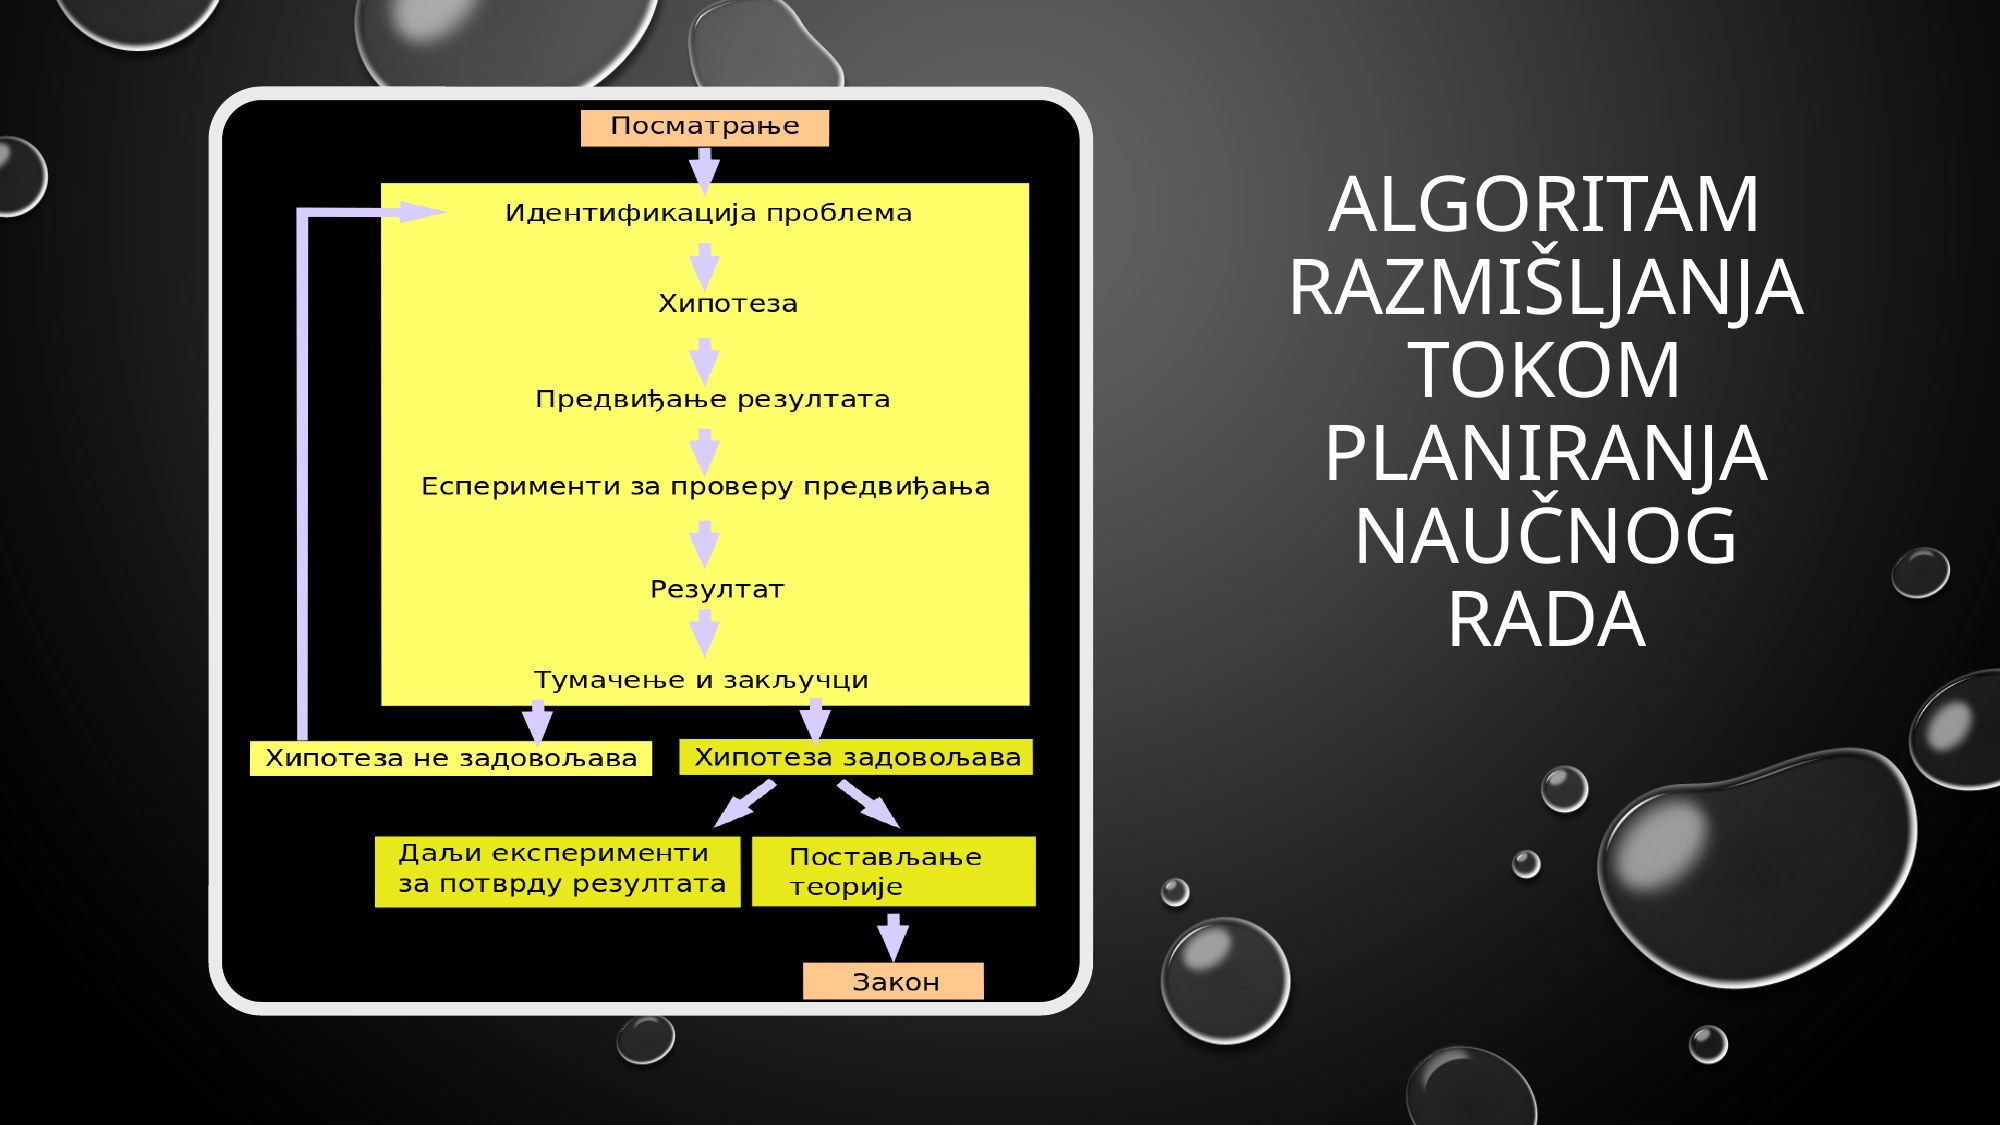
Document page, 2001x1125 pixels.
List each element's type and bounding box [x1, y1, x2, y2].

picture [0, 0, 2000, 1125]
list [215, 93, 1087, 1009]
